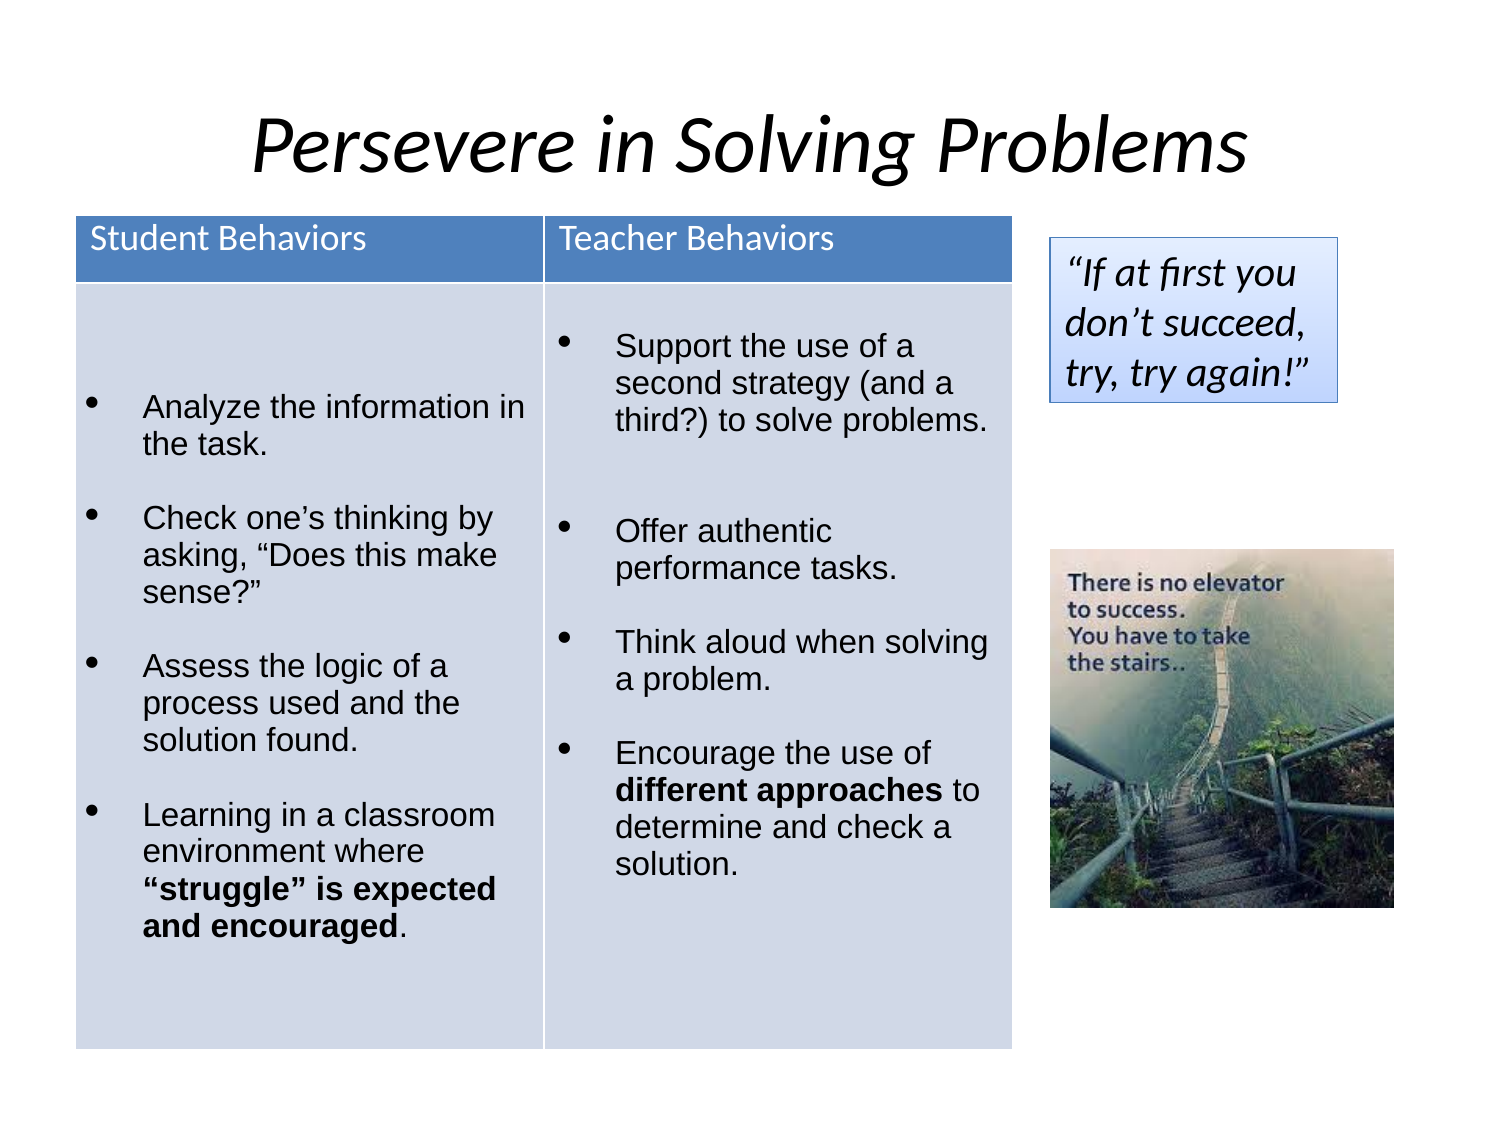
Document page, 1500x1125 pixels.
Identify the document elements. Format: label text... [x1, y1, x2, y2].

text_box “If at first you don’t succeed, try, try again!” [1049, 237, 1338, 403]
table_header Teacher Behaviors [545, 216, 1012, 282]
table_cell Support the use of a second strategy (and a third?) to solve problems. Offer authentic performance tasks. Think aloud when solving a problem. Encourage the use of different approaches to determine and check a solution. [545, 284, 1012, 1049]
title Persevere in Solving Problems [75, 45, 1425, 233]
table_header Student Behaviors [76, 216, 543, 282]
picture [1049, 549, 1394, 909]
table_cell Analyze the information in the task. Check one’s thinking by asking, “Does this make sense?” Assess the logic of a process used and the solution found. Learning in a classroom environment where “struggle” is expected and encouraged. [76, 284, 543, 1049]
